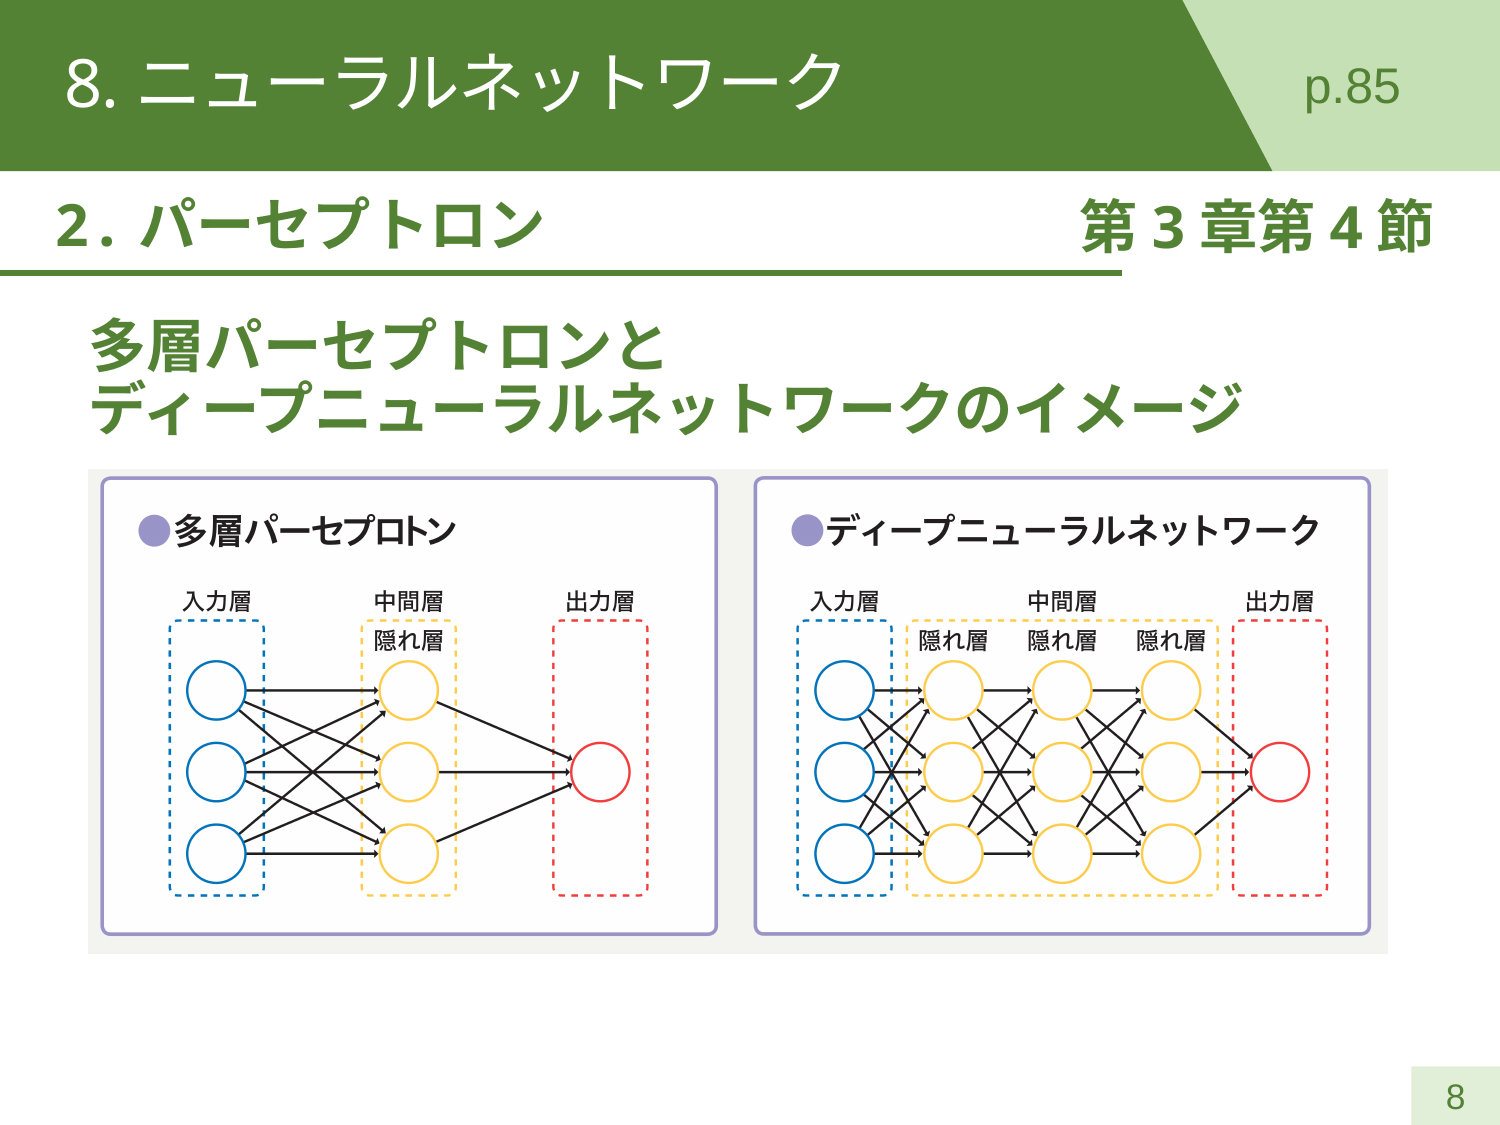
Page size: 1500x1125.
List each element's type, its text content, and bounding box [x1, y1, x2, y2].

list 第3章第4節 [1065, 190, 1436, 270]
title 8.ニューラルネットワーク [64, 0, 1270, 172]
text_box 多層パーセプトロンと ディープニューラルネットワークのイメージ [88, 317, 1412, 451]
list p.85 [1269, 53, 1436, 123]
slide_number 8 [1411, 1065, 1500, 1125]
list 2.パーセプトロン [54, 188, 1116, 268]
picture [88, 469, 1388, 954]
